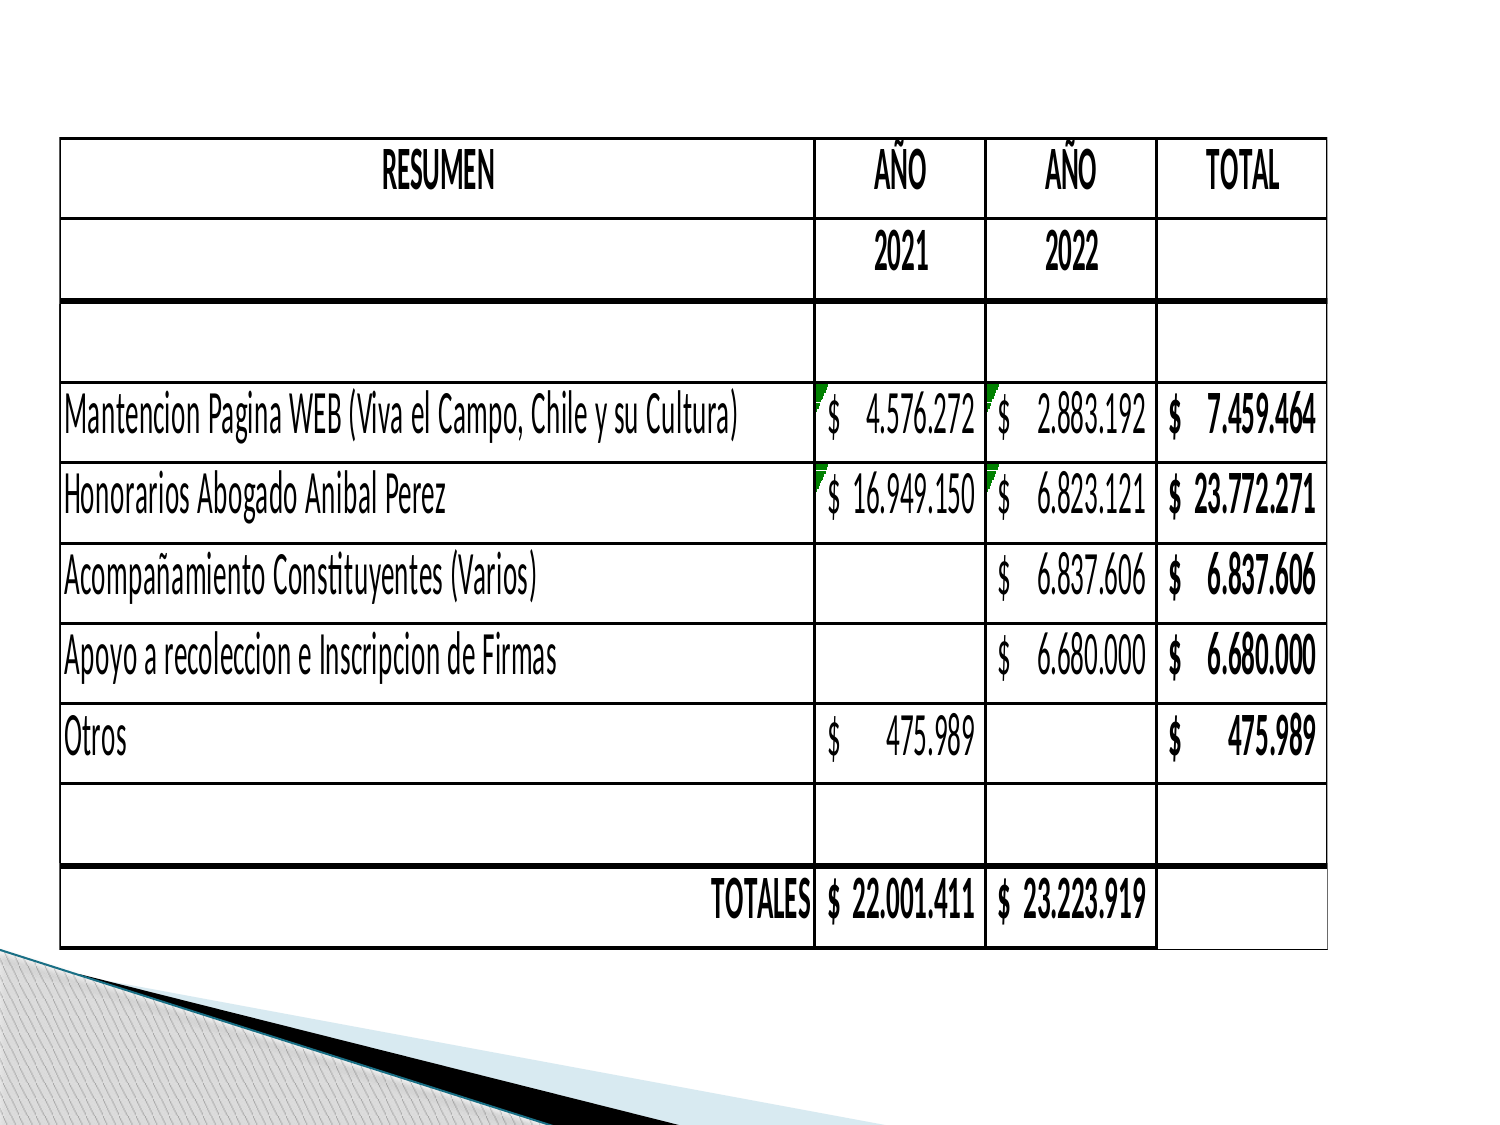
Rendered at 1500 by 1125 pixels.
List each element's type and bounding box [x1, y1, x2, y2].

picture [59, 136, 1329, 953]
